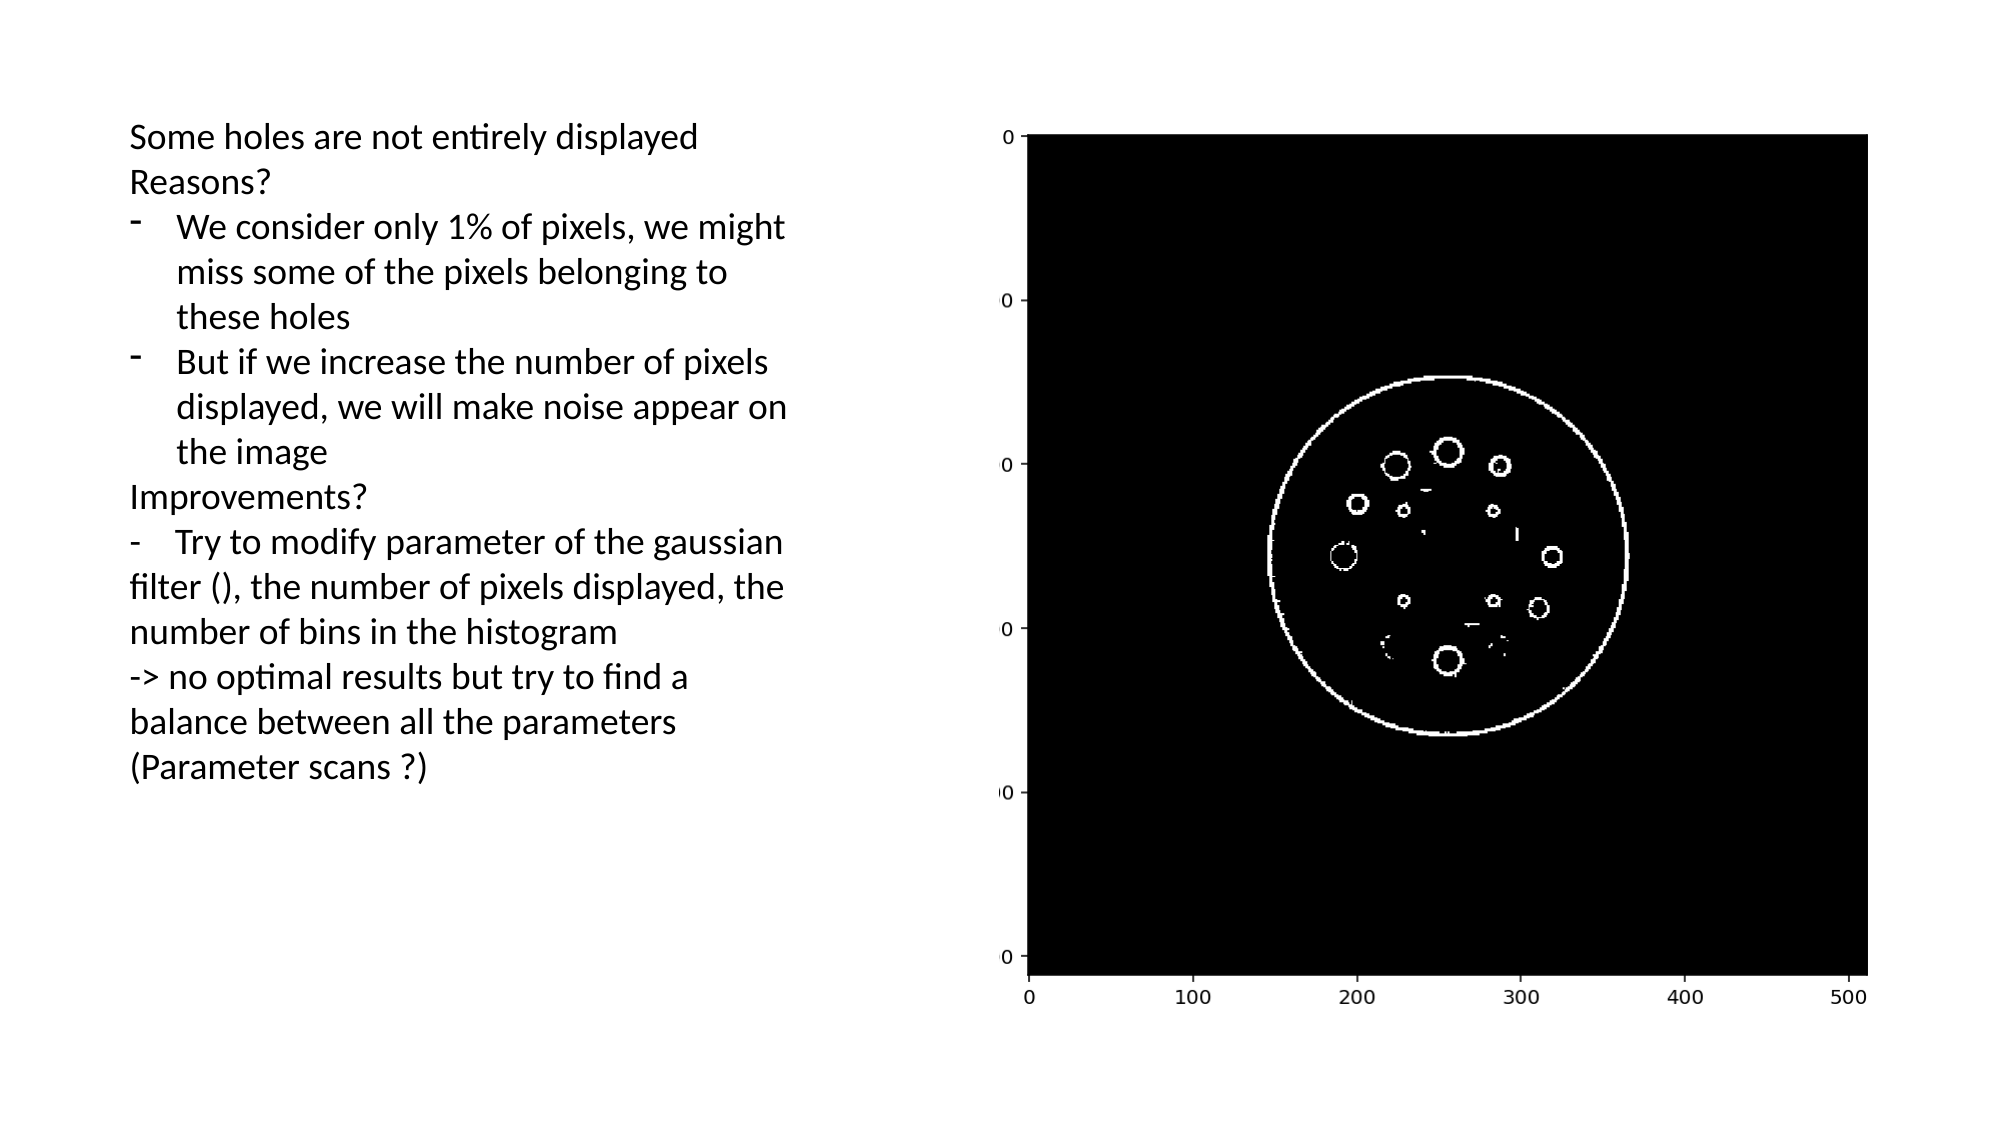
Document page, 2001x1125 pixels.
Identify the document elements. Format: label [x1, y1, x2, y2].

picture [999, 104, 1895, 1020]
